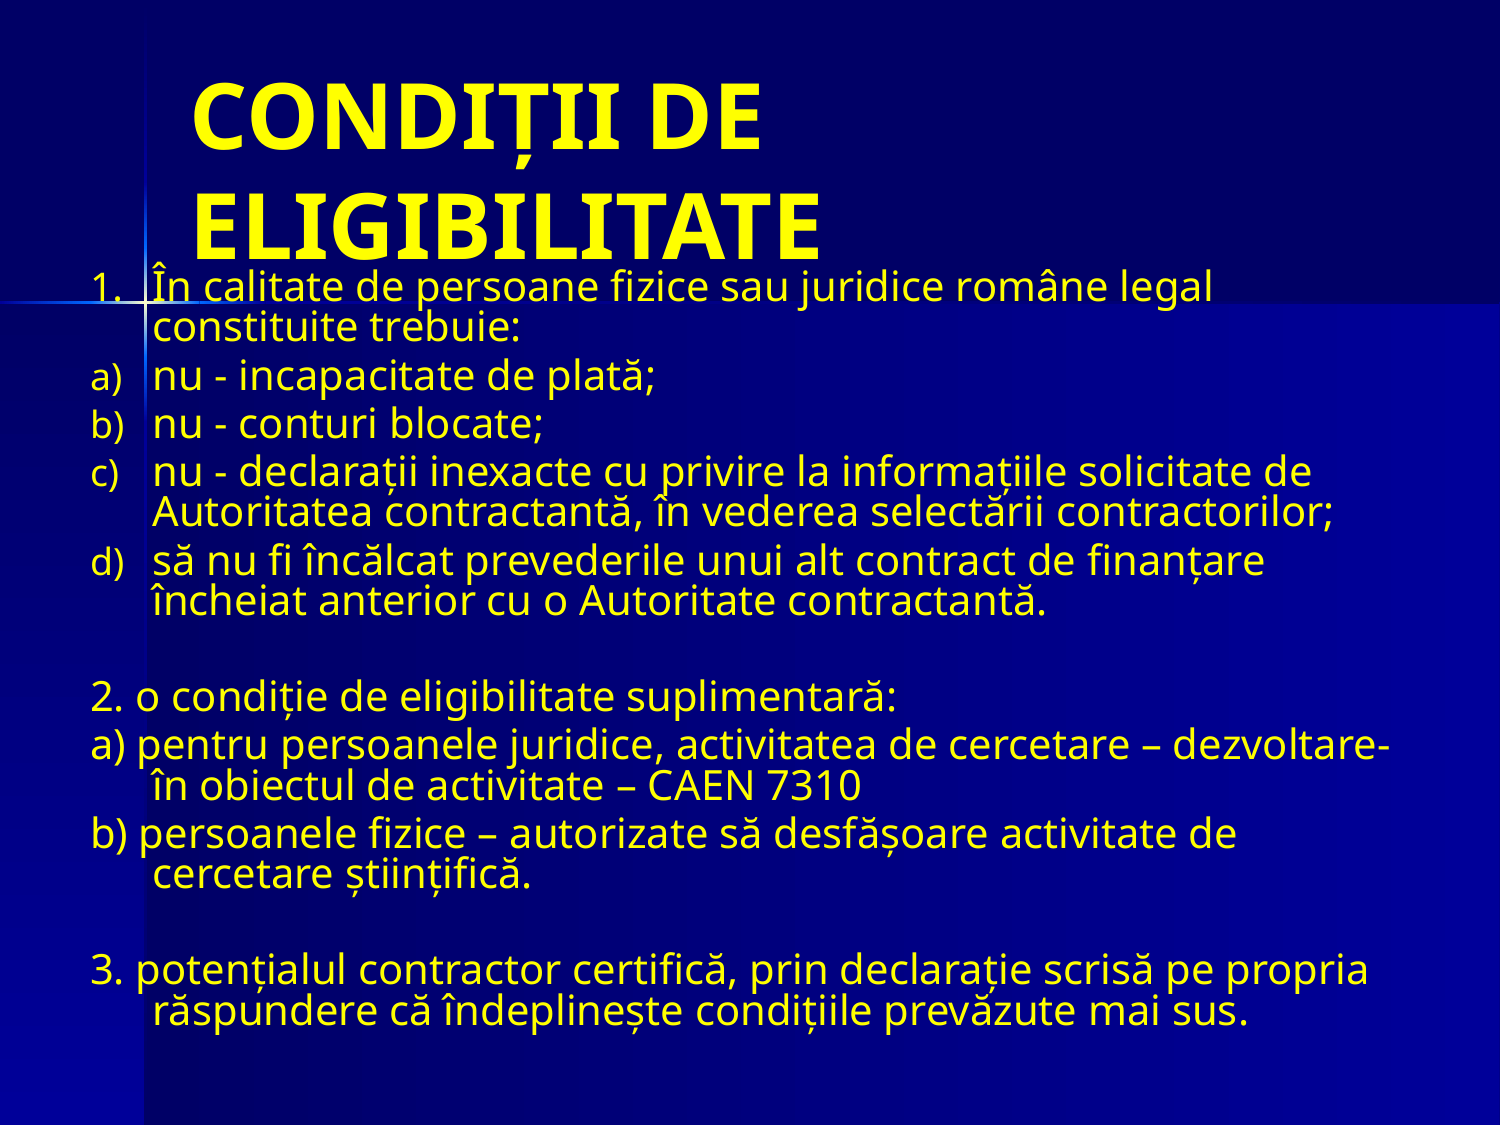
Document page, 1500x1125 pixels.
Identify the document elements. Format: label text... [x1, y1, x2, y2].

title CONDIŢII DE ELIGIBILITATE [174, 49, 1413, 262]
list În calitate de persoane fizice sau juridice române legal constituite trebuie: nu - incapacitate de plată; nu - conturi blocate; nu - declaraţii inexacte cu privire la informaţiile solicitate de Autoritatea contractantă, în vederea selectării contractorilor; să nu fi încălcat prevederile unui alt contract de finanţare încheiat anterior cu o Autoritate contractantă. 2. o condiţie de eligibilitate suplimentară: a) pentru persoanele juridice, activitatea de cercetare – dezvoltare-în obiectul de activitate – CAEN 7310 b) persoanele fizice – autorizate să desfăşoare activitate de cercetare ştiinţifică. 3. potenţialul contractor certifică, prin declaraţie scrisă pe propria răspundere că îndeplineşte condiţiile prevăzute mai sus. [74, 262, 1426, 1038]
